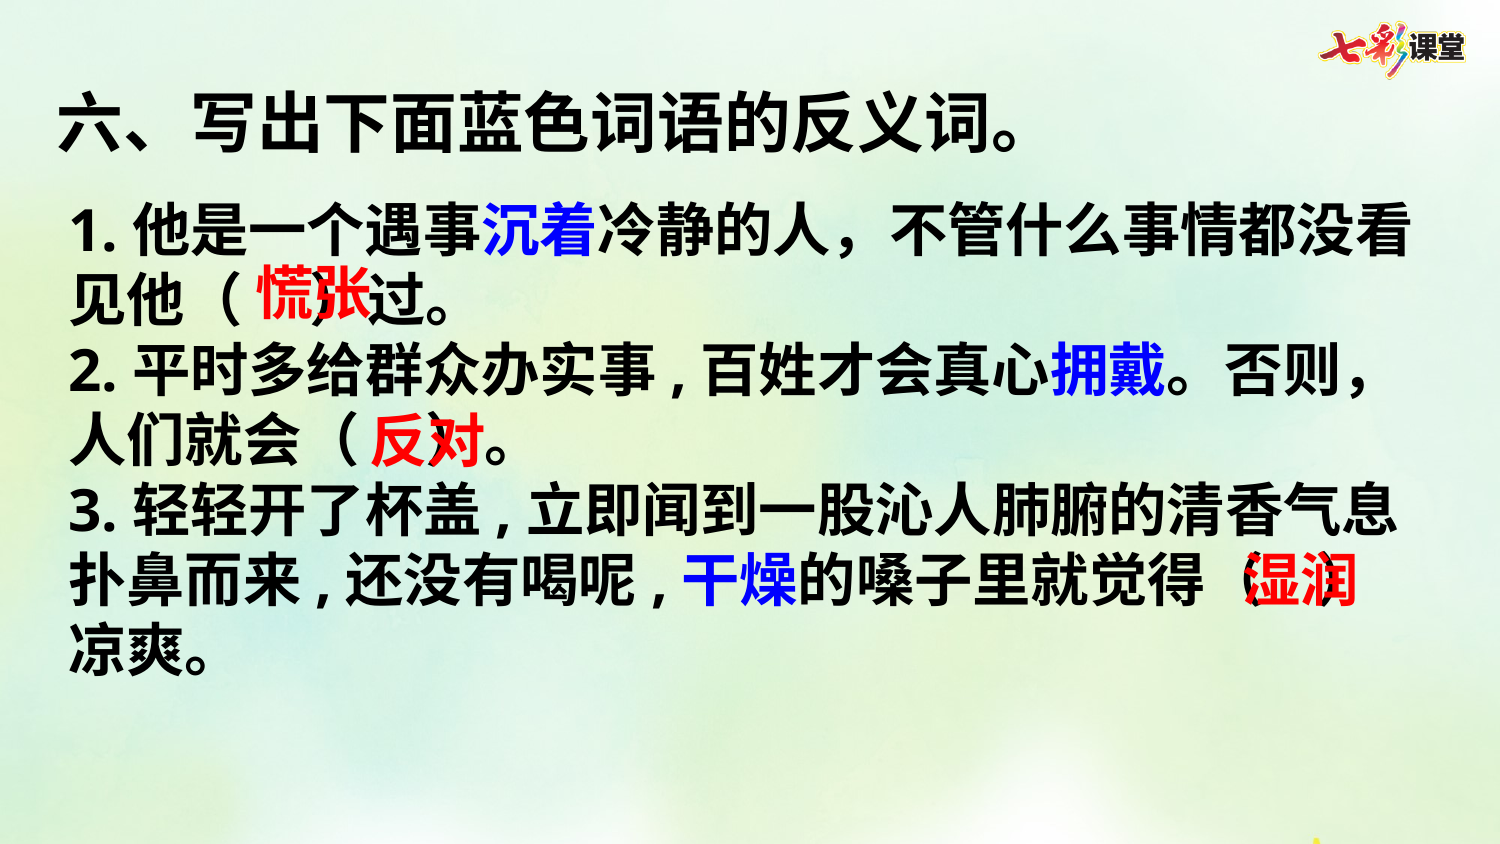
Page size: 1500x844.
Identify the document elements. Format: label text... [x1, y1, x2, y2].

picture [0, 0, 1500, 844]
text_box 1.他是一个遇事沉着冷静的人，不管什么事情都没看见他（ ）过。 2.平时多给群众办实事,百姓才会真心拥戴。否则，人们就会（ ）。 3.轻轻开了杯盖,立即闻到一股沁人肺腑的清香气息扑鼻而来,还没有喝呢,干燥的嗓子里就觉得（ ）凉爽。 [53, 185, 1447, 691]
text_box 反对 [354, 396, 515, 481]
text_box 慌张 [241, 248, 402, 334]
text_box 湿润 [1227, 535, 1388, 621]
text_box 六、写出下面蓝色词语的反义词。 [42, 73, 1326, 169]
